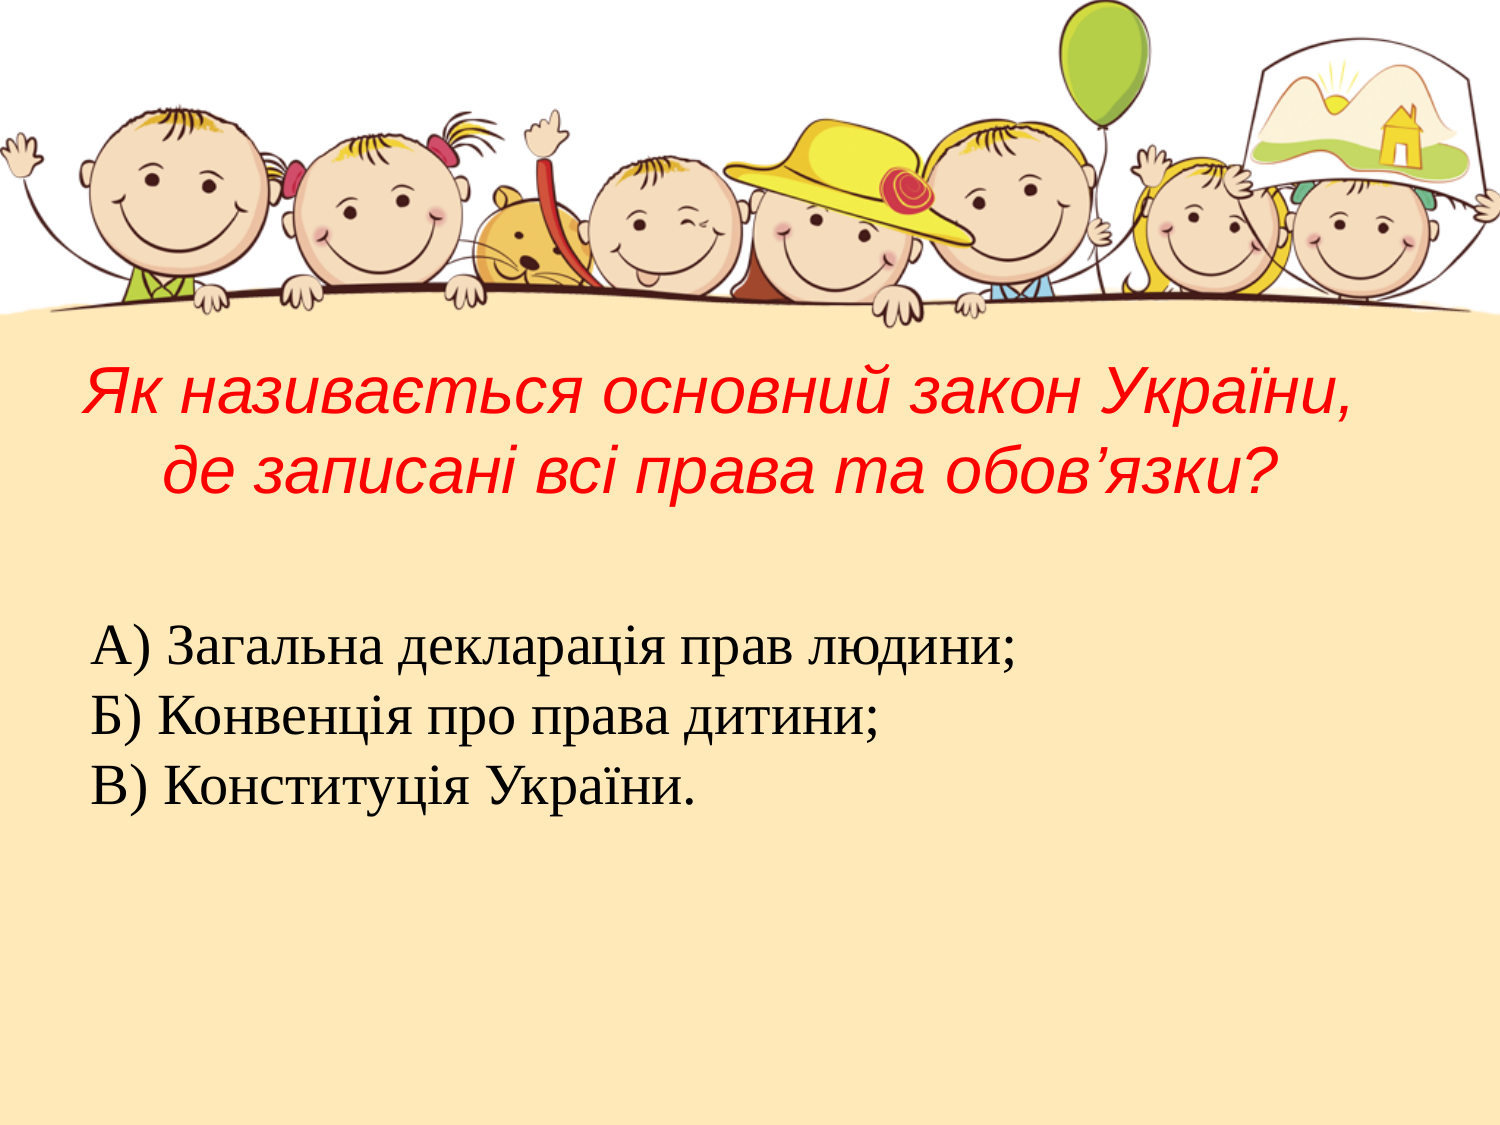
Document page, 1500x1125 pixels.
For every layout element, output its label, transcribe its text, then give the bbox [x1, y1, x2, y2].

text_box Як називається основний закон України, де записані всі права та обов’язки? [46, 339, 1395, 515]
picture [0, 0, 1500, 1125]
text_box А) Загальна декларація прав людини; Б) Конвенція про права дитини; В) Конституція України. [75, 598, 1034, 824]
